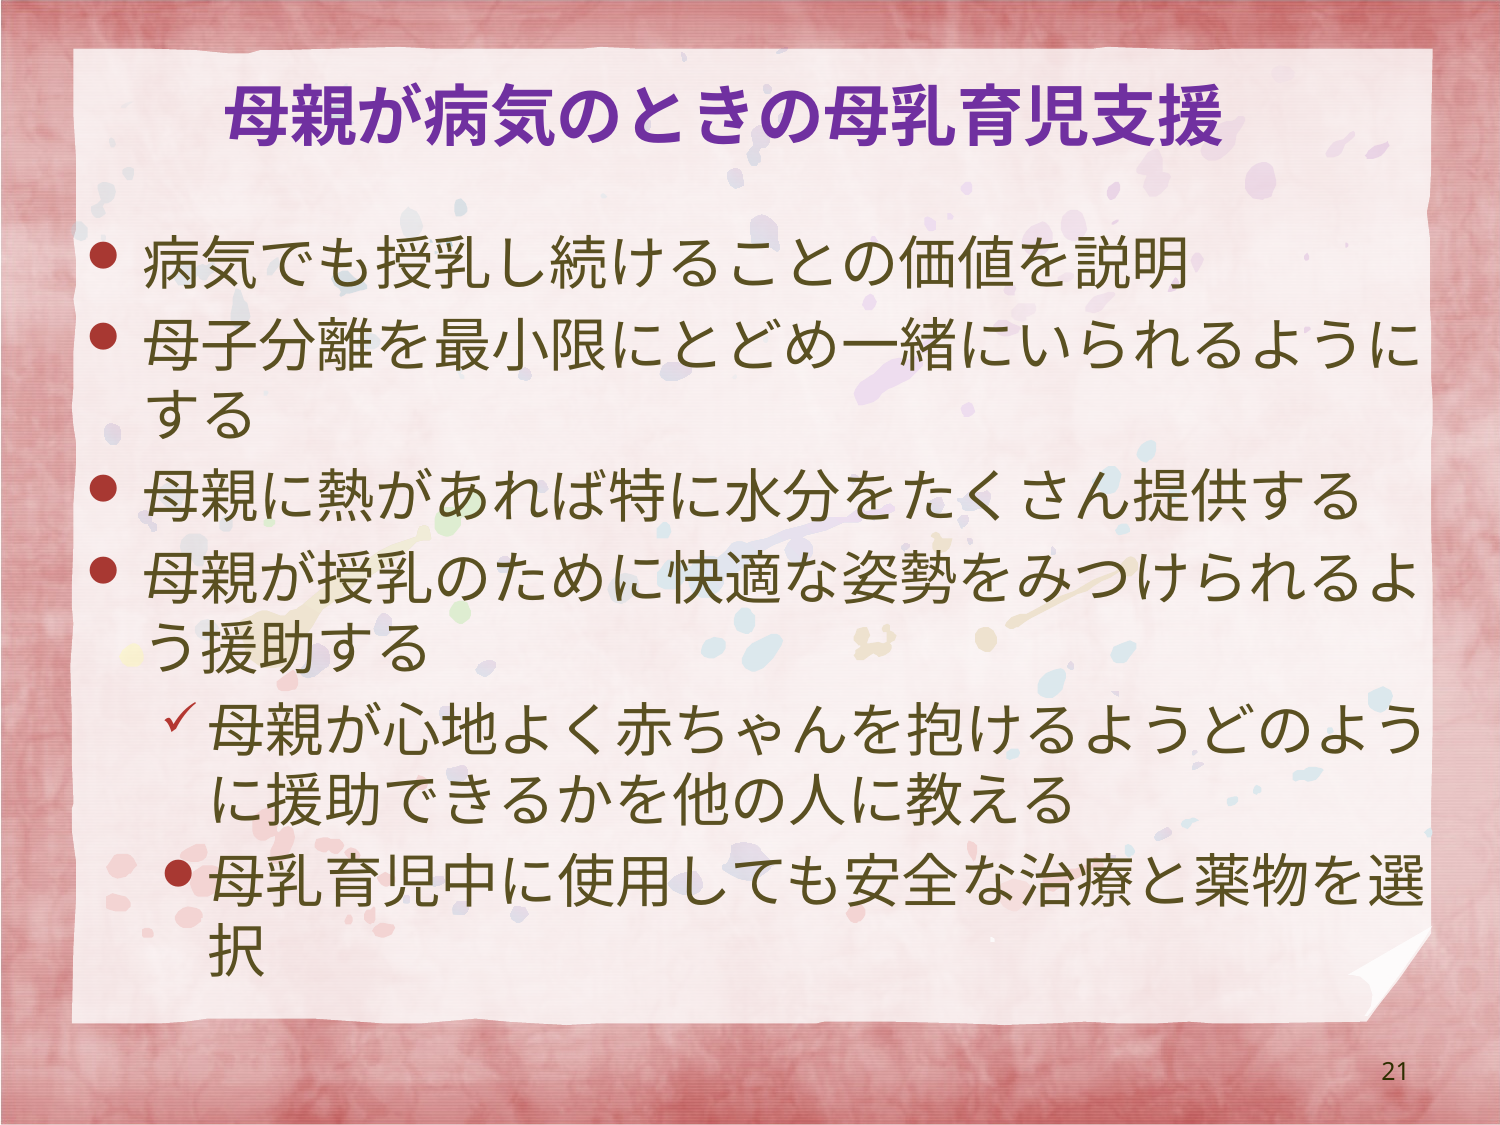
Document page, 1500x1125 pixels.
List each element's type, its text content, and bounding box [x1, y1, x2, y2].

slide_number 21 [1074, 1042, 1425, 1103]
picture [0, 0, 1500, 1125]
title 母親が病気のときの母乳育児支援 [88, 54, 1360, 173]
list 病気でも授乳し続けることの価値を説明 母子分離を最小限にとどめ一緒にいられるようにする 母親に熱があれば特に水分をたくさん提供する 母親が授乳のために快適な姿勢をみつけられるよう援助する 母親が心地よく赤ちゃんを抱けるようどのように援助できるかを他の人に教える 母乳育児中に使用しても安全な治療と薬物を選択 [70, 218, 1483, 988]
